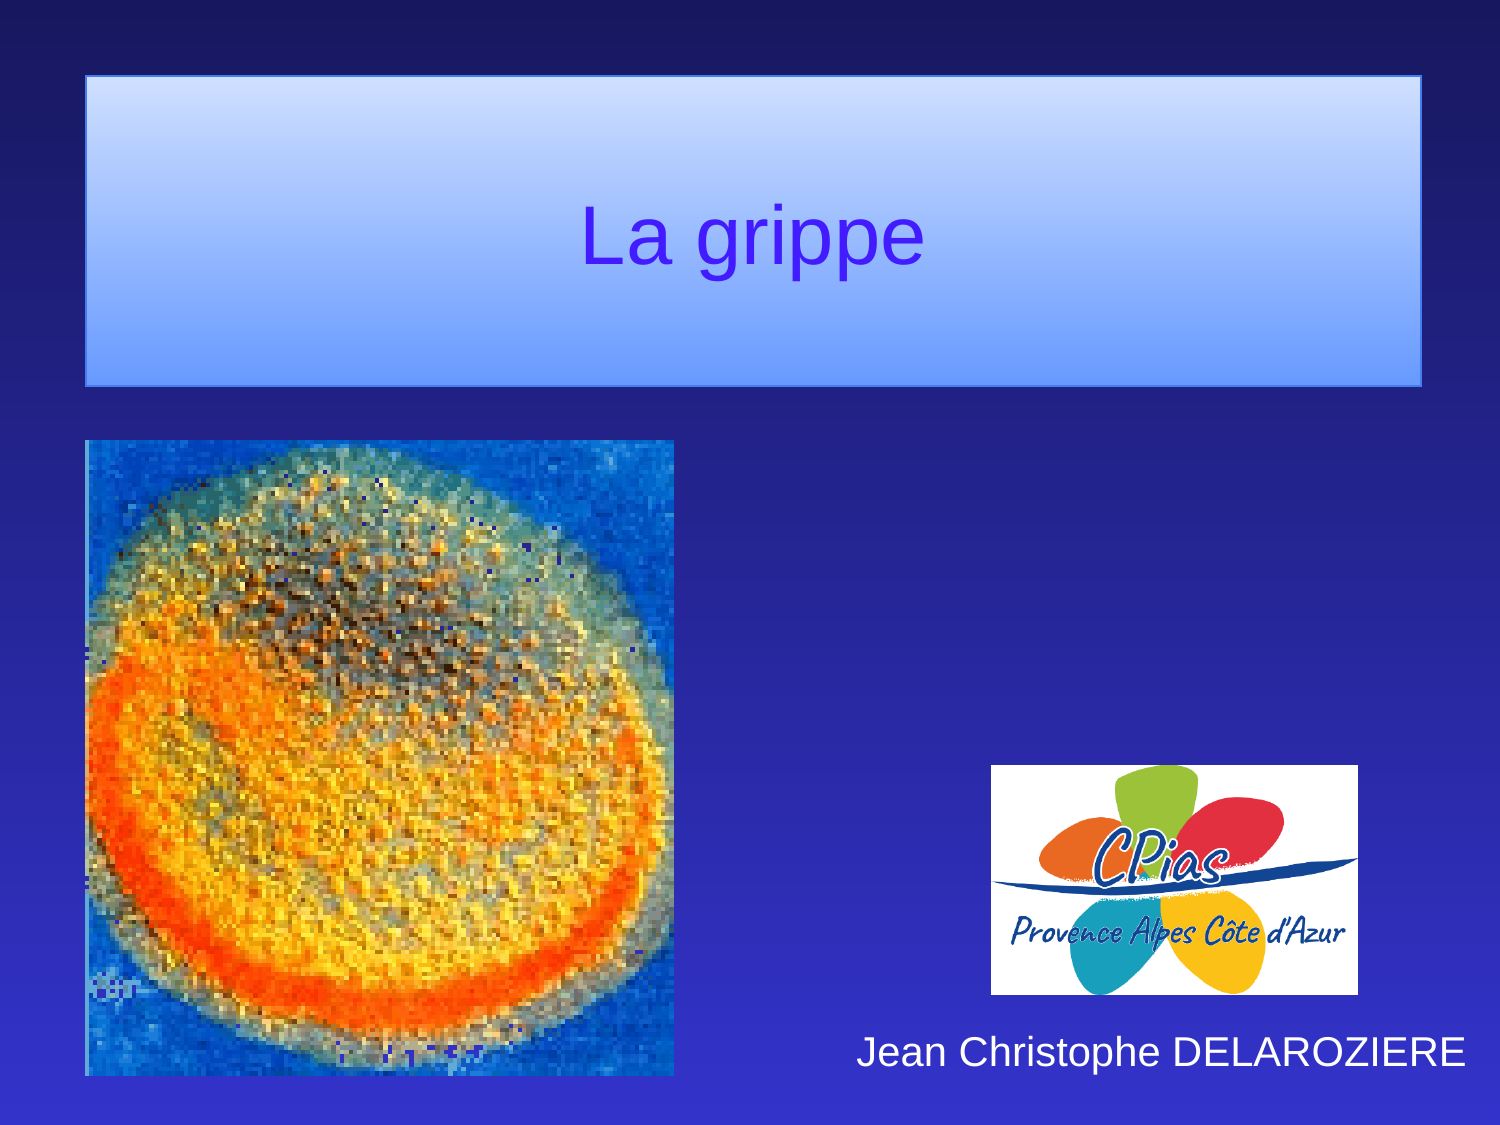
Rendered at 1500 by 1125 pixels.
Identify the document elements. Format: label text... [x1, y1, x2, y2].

picture [991, 765, 1359, 995]
picture [85, 439, 674, 1076]
title La grippe [85, 76, 1422, 387]
text_box Jean Christophe DELAROZIERE [841, 1016, 1482, 1083]
